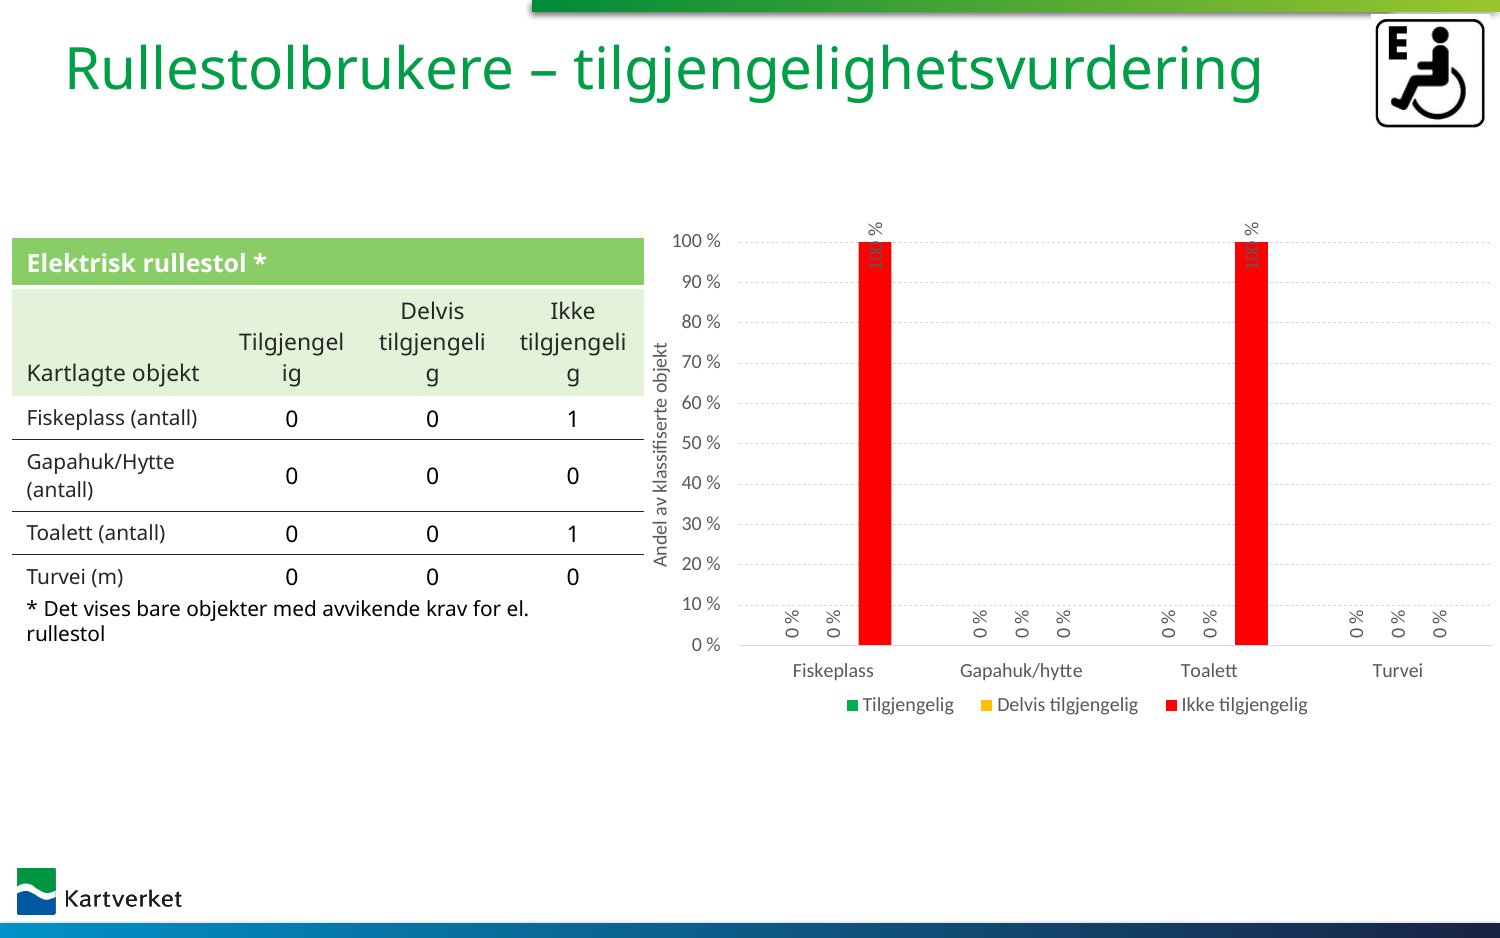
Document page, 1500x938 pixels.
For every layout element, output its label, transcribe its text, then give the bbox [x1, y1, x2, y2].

table_cell 0 [362, 440, 503, 511]
table_cell Fiskeplass (antall) [12, 396, 222, 439]
text_box * Det vises bare objekter med avvikende krav for el. rullestol [11, 588, 597, 653]
text_box Rullestolbrukere – tilgjengelighetsvurdering [49, 12, 1372, 109]
table_cell Toalett (antall) [12, 512, 222, 554]
table_cell 0 [222, 512, 362, 554]
picture [643, 218, 1500, 728]
table_cell Turvei (m) [12, 555, 222, 588]
table_cell Gapahuk/Hytte (antall) [12, 440, 222, 511]
table_cell Ikke tilgjengelig [503, 289, 638, 396]
table_cell Kartlagte objekt [12, 289, 222, 396]
table_cell 0 [222, 396, 362, 439]
table_cell 0 [503, 555, 638, 598]
table_cell 0 [362, 396, 503, 439]
table_cell Delvis tilgjengelig [362, 289, 503, 396]
table_cell 1 [503, 396, 638, 439]
table_cell Tilgjengelig [222, 289, 362, 396]
table_cell 0 [222, 555, 362, 588]
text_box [1371, 13, 1491, 133]
table_cell 0 [222, 440, 362, 511]
table_cell 1 [503, 512, 638, 554]
table_cell 0 [362, 555, 503, 588]
table_header Elektrisk rullestol * [12, 238, 638, 285]
table_cell 0 [503, 440, 638, 511]
table_cell 0 [362, 512, 503, 554]
